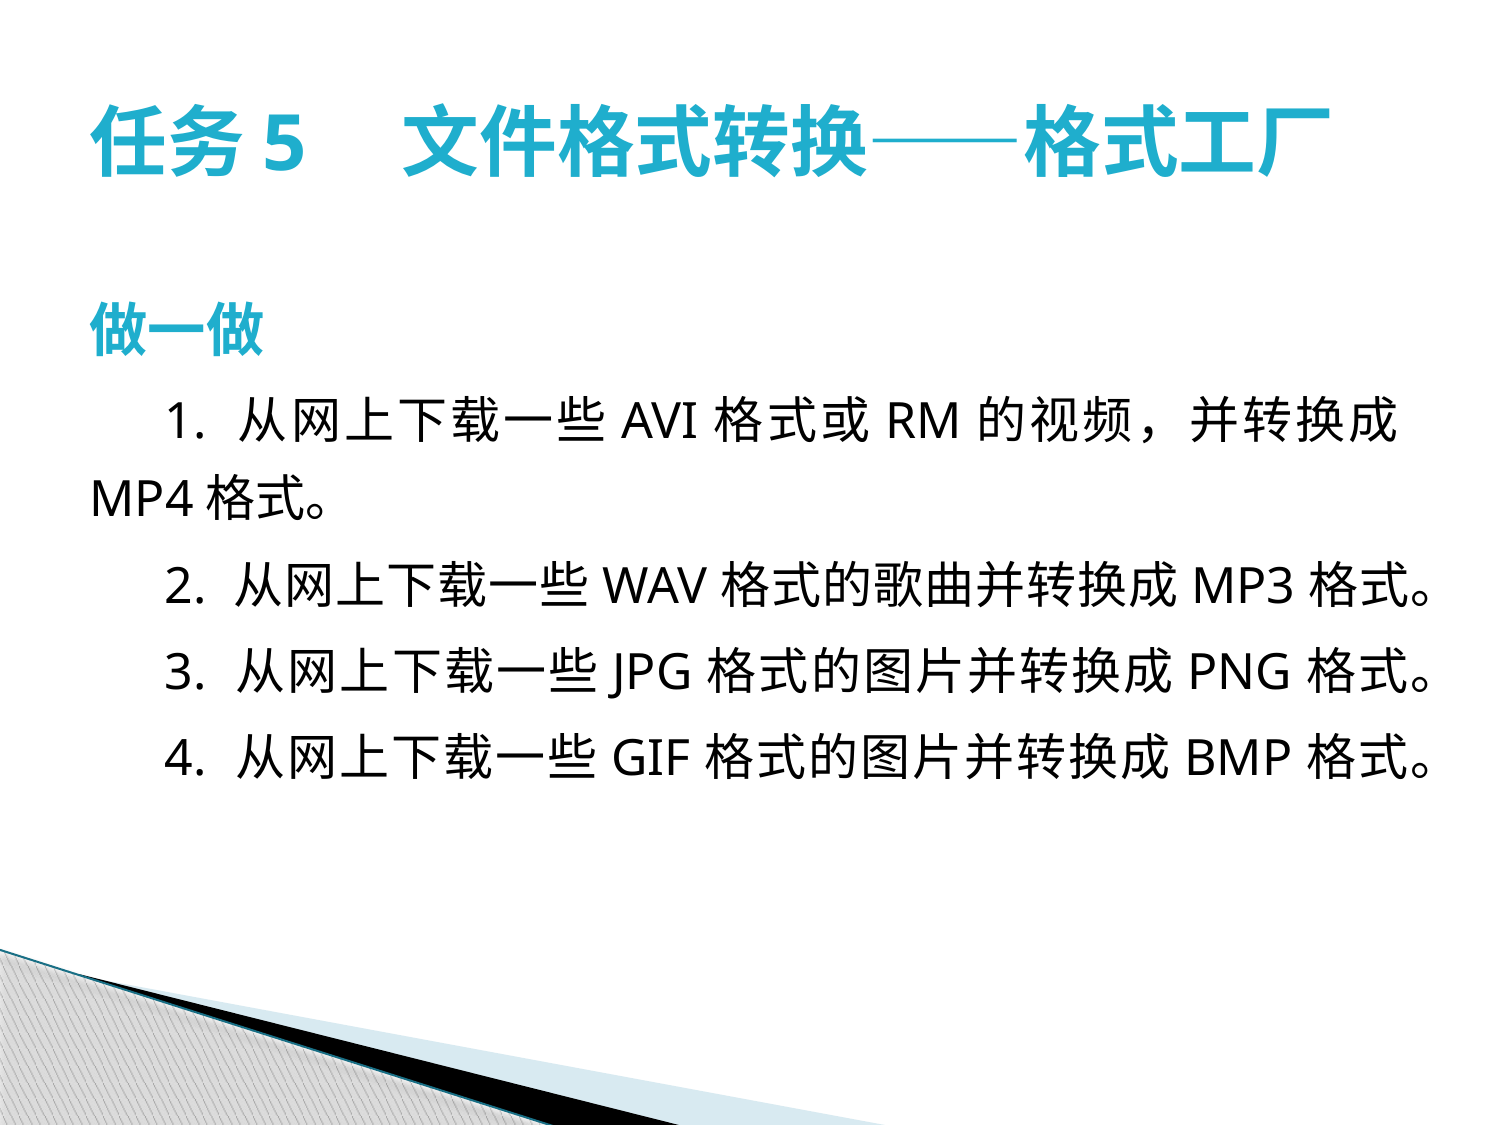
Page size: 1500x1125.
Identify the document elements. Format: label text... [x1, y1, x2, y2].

title 任务5 文件格式转换——格式工厂 [75, 45, 1425, 233]
list 做一做 1. 从网上下载一些AVI格式或RM的视频，并转换成MP4格式。 2. 从网上下载一些WAV格式的歌曲并转换成MP3格式。 3. 从网上下载一些JPG格式的图片并转换成PNG格式。 4. 从网上下载一些GIF格式的图片并转换成BMP格式。 [75, 243, 1425, 1012]
